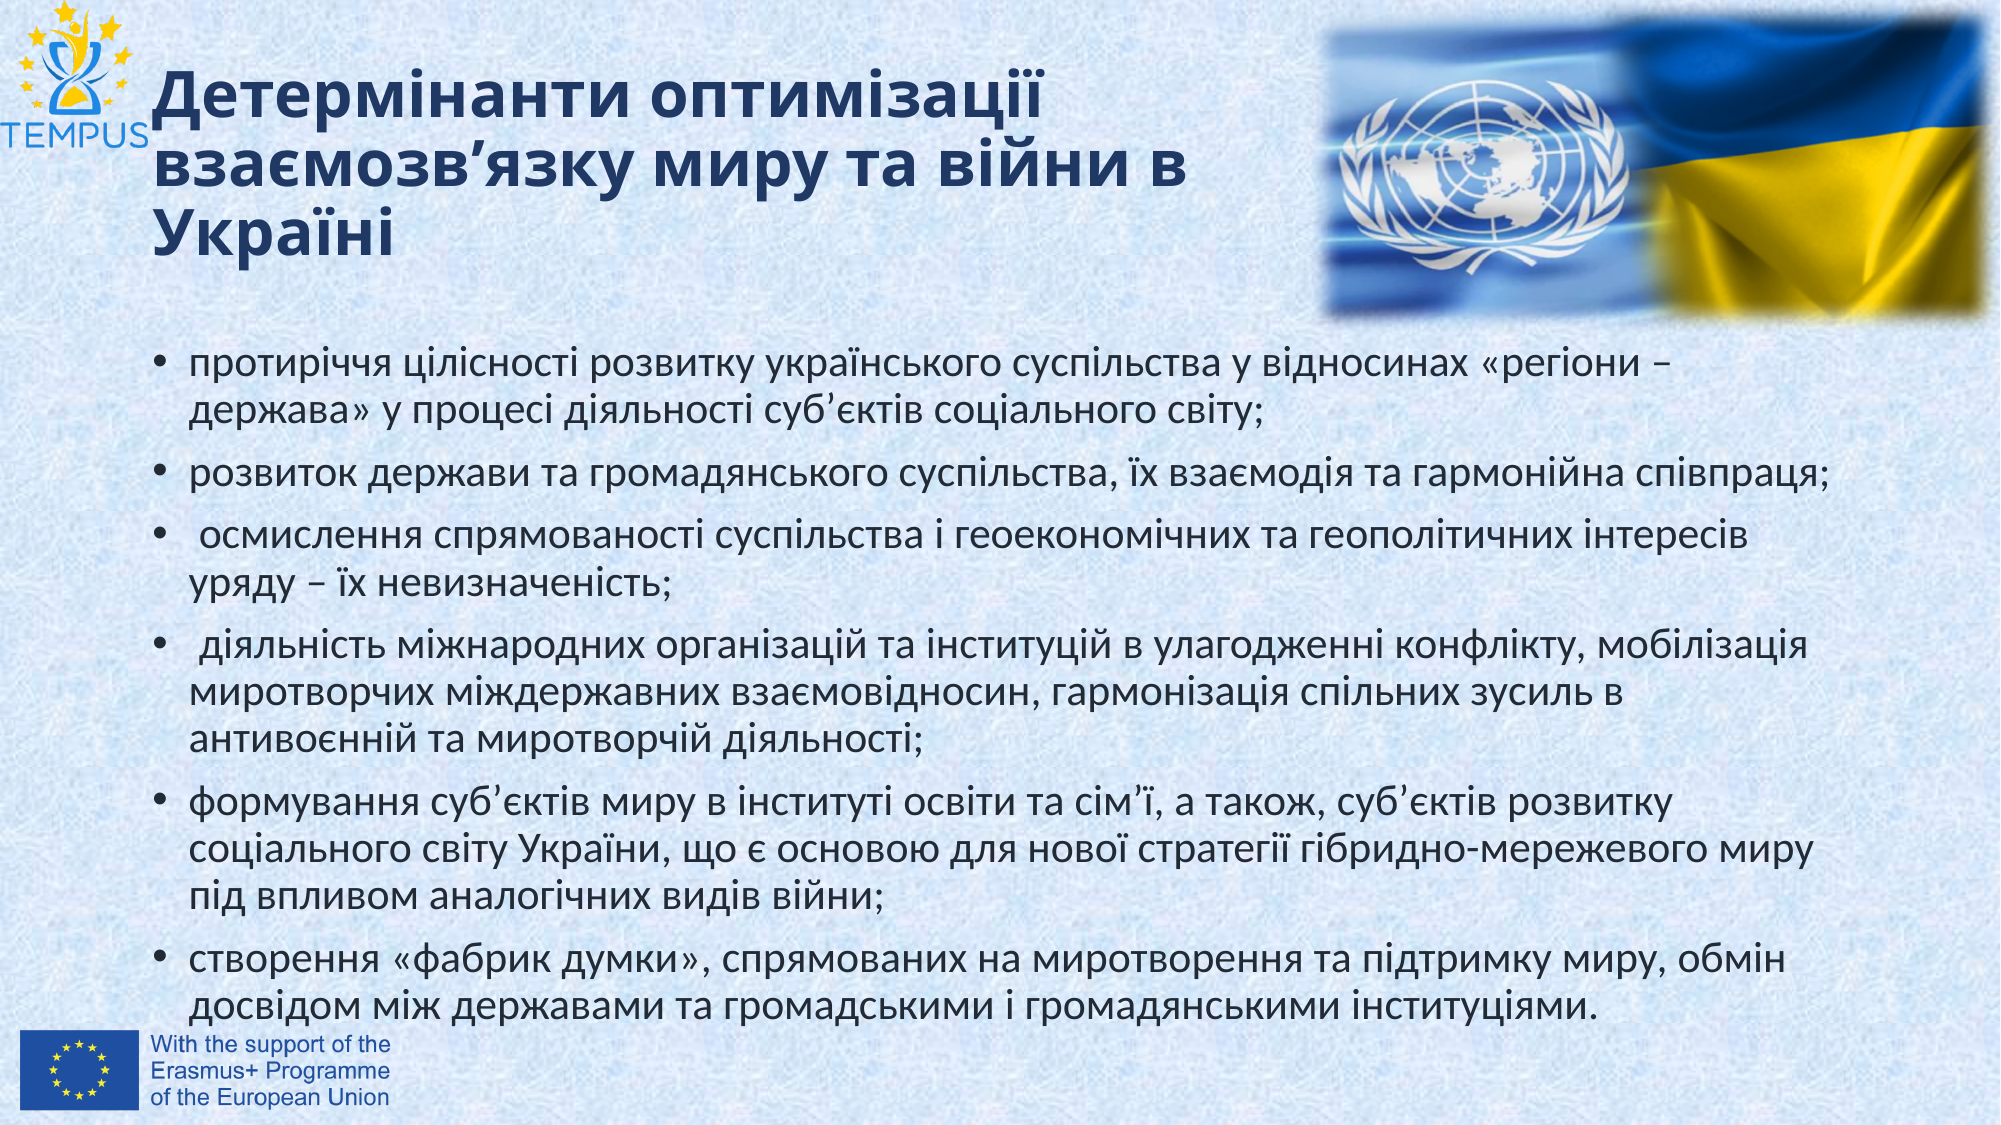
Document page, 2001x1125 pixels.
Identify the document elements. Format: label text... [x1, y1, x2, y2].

title Детермінанти оптимізації взаємозв’язку миру та війни в Україні [137, 53, 1307, 278]
list протиріччя цілісності розвитку українського суспільства у відносинах «регіони – держава» у процесі діяльності суб’єктів соціального світу; розвиток держави та громадянського суспільства, їх взаємодія та гармонійна співпраця; осмислення спрямованості суспільства і геоекономічних та геополітичних інтересів уряду – їх невизначеність; діяльність міжнародних організацій та інституцій в улагодженні конфлікту, мобілізація миротворчих міждержавних взаємовідносин, гармонізація спільних зусиль в антивоєнній та миротворчій діяльності; формування суб’єктів миру в інституті освіти та сім’ї, а також, суб’єктів розвитку соціального світу України, що є основою для нової стратегії гібридно-мережевого миру під впливом аналогічних видів війни; створення «фабрик думки», спрямованих на миротворення та підтримку миру, обмін досвідом між державами та громадськими і громадянськими інституціями. [137, 331, 1863, 1046]
picture [0, 0, 2001, 1125]
